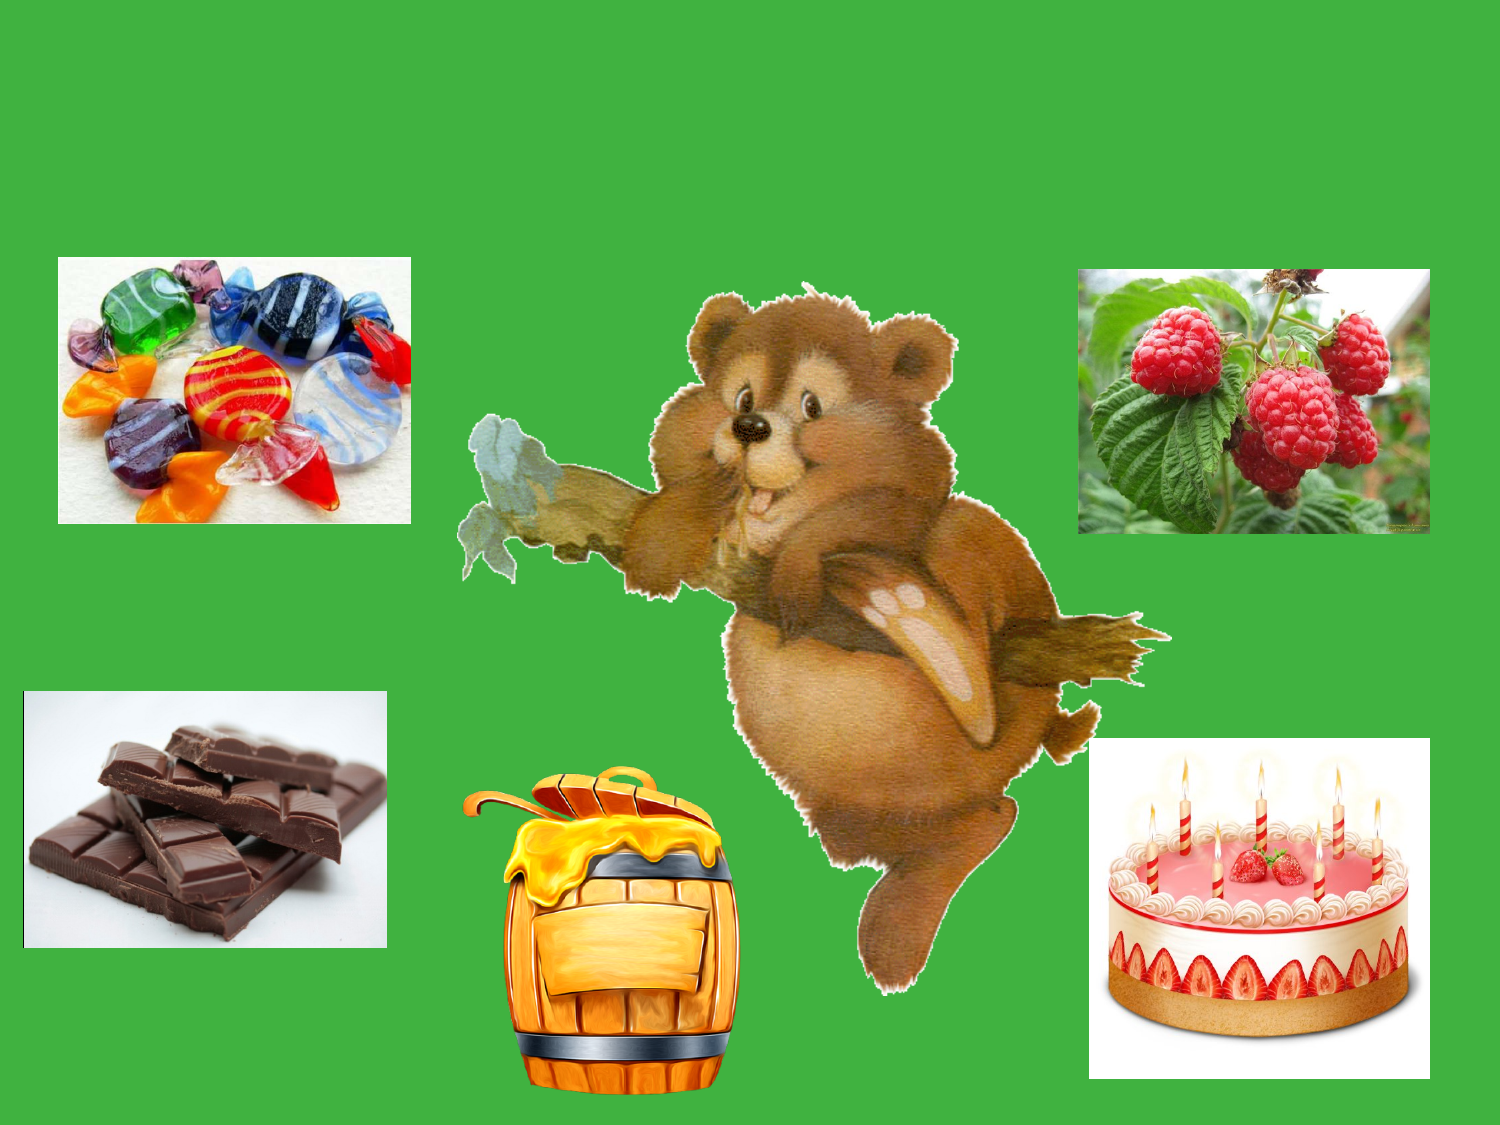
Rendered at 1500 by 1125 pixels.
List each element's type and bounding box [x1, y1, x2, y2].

picture [23, 691, 387, 948]
picture [398, 269, 1430, 1125]
picture [58, 257, 411, 524]
